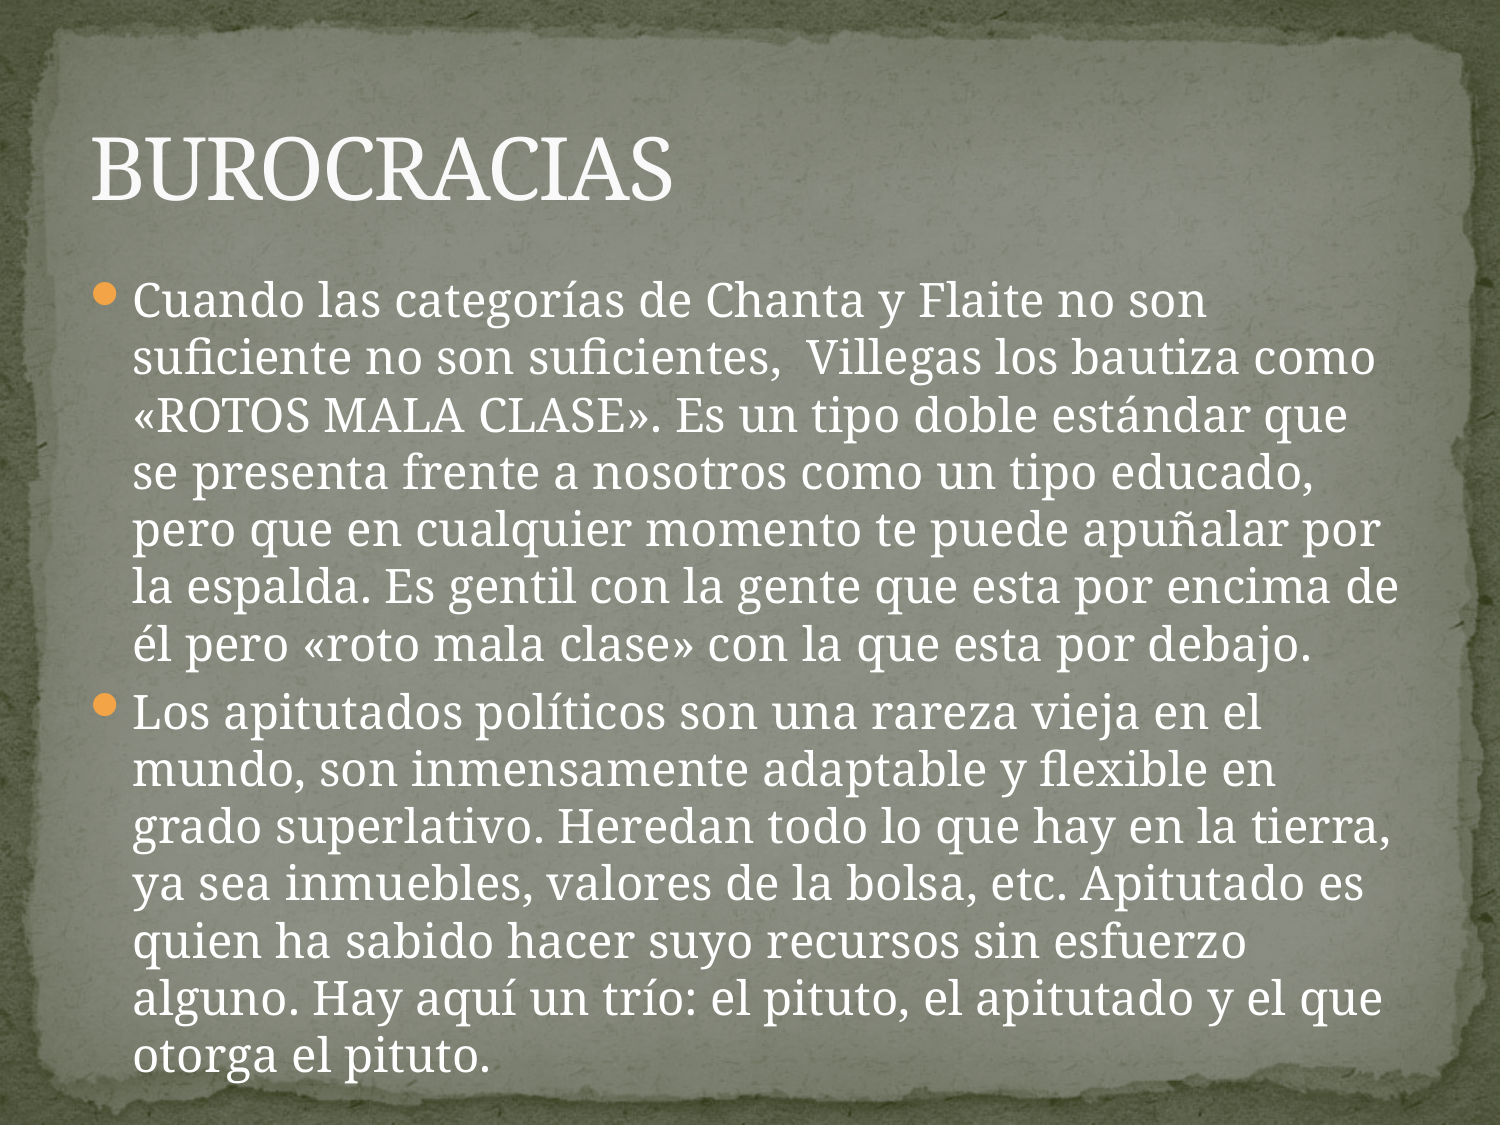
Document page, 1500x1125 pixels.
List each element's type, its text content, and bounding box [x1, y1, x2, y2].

list Cuando las categorías de Chanta y Flaite no son suficiente no son suficientes, Villegas los bautiza como «ROTOS MALA CLASE». Es un tipo doble estándar que se presenta frente a nosotros como un tipo educado, pero que en cualquier momento te puede apuñalar por la espalda. Es gentil con la gente que esta por encima de él pero «roto mala clase» con la que esta por debajo. Los apitutados políticos son una rareza vieja en el mundo, son inmensamente adaptable y flexible en grado superlativo. Heredan todo lo que hay en la tierra, ya sea inmuebles, valores de la bolsa, etc. Apitutado es quien ha sabido hacer suyo recursos sin esfuerzo alguno. Hay aquí un trío: el pituto, el apitutado y el que otorga el pituto. [75, 262, 1425, 1094]
title BUROCRACIAS [74, 24, 1425, 225]
